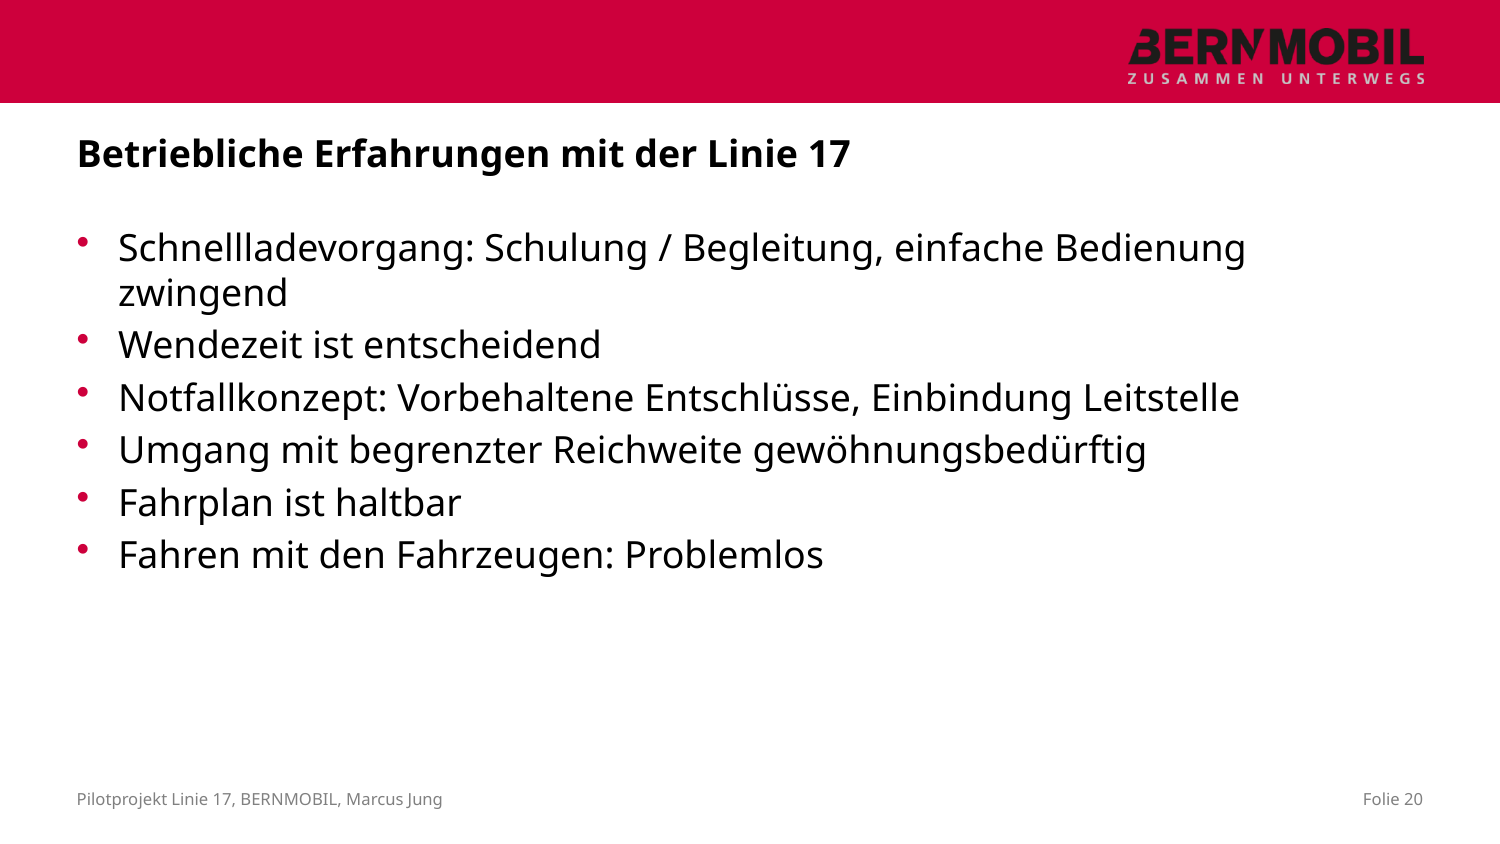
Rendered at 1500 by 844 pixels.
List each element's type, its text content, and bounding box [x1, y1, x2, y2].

list Schnellladevorgang: Schulung / Begleitung, einfache Bedienung zwingend Wendezeit ist entscheidend Notfallkonzept: Vorbehaltene Entschlüsse, Einbindung Leitstelle Umgang mit begrenzter Reichweite gewöhnungsbedürftig Fahrplan ist haltbar Fahren mit den Fahrzeugen: Problemlos [76, 223, 1424, 750]
title Betriebliche Erfahrungen mit der Linie 17 [76, 129, 1424, 192]
footer Pilotprojekt Linie 17, BERNMOBIL, Marcus Jung [76, 776, 1045, 812]
picture [1128, 28, 1424, 84]
slide_number Folie 20 [1068, 776, 1424, 812]
